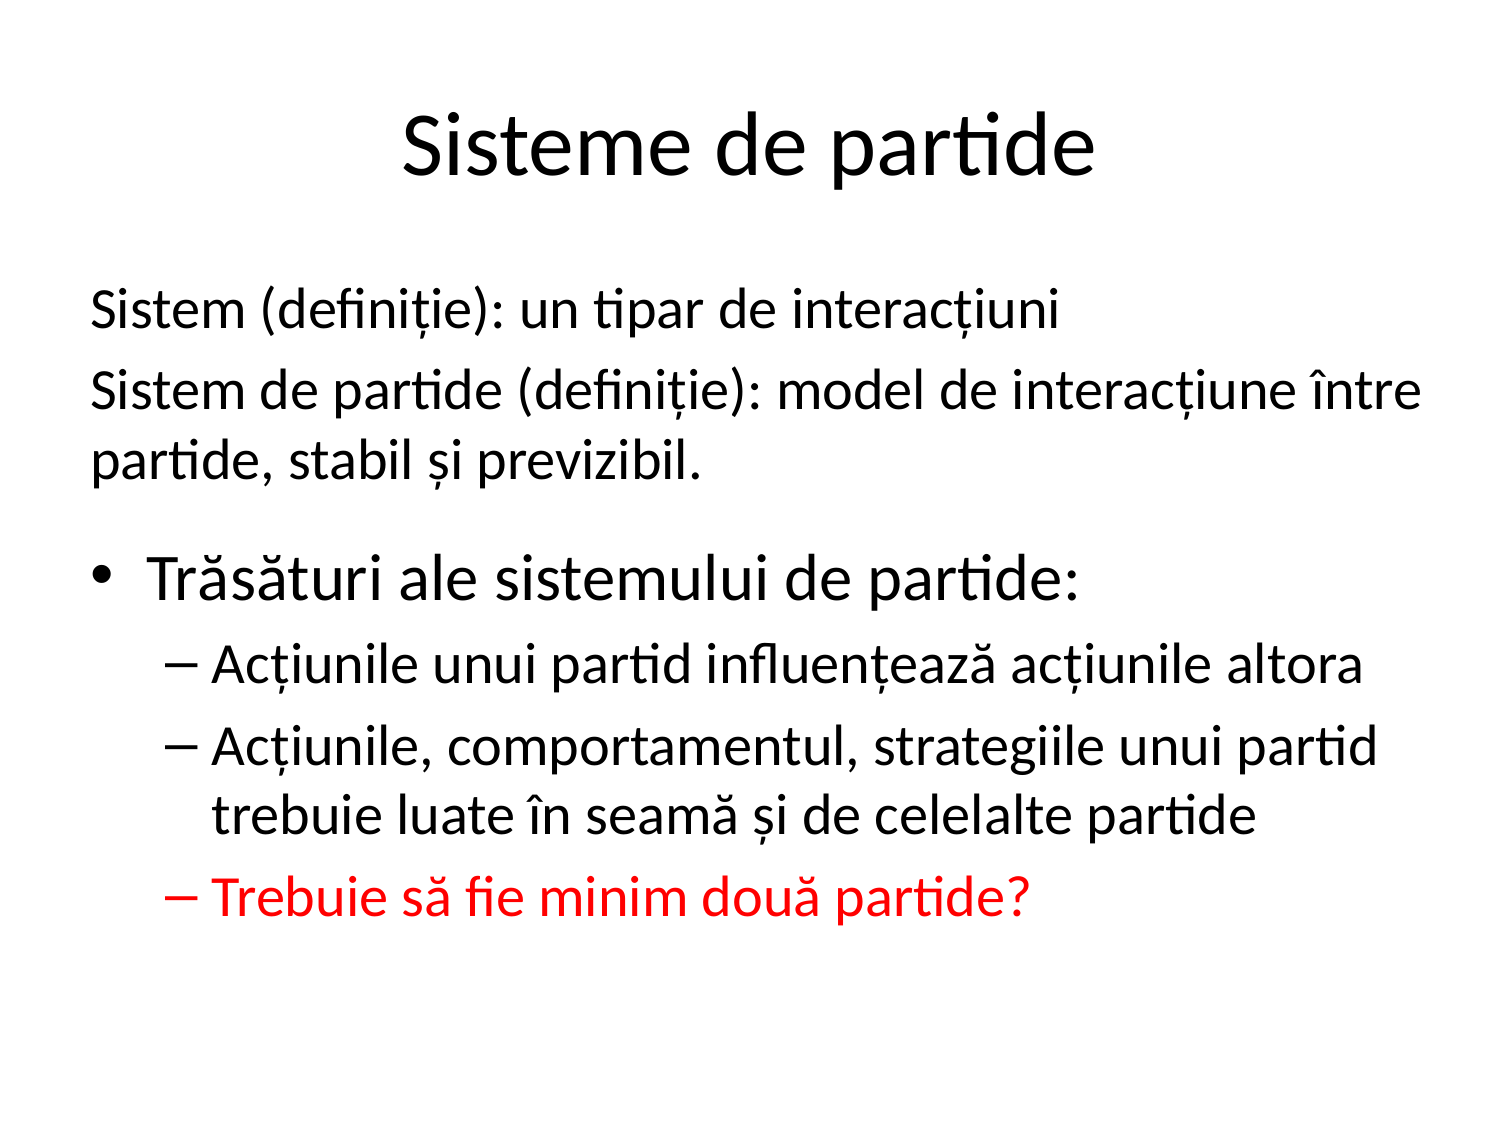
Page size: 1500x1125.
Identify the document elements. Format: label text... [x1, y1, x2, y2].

list Sistem (definiție): un tipar de interacțiuni Sistem de partide (definiție): model de interacțiune între partide, stabil și previzibil. Trăsături ale sistemului de partide: Acțiunile unui partid influențează acțiunile altora Acțiunile, comportamentul, strategiile unui partid trebuie luate în seamă și de celelalte partide Trebuie să fie minim două partide? [75, 262, 1463, 1005]
title Sisteme de partide [75, 45, 1425, 233]
